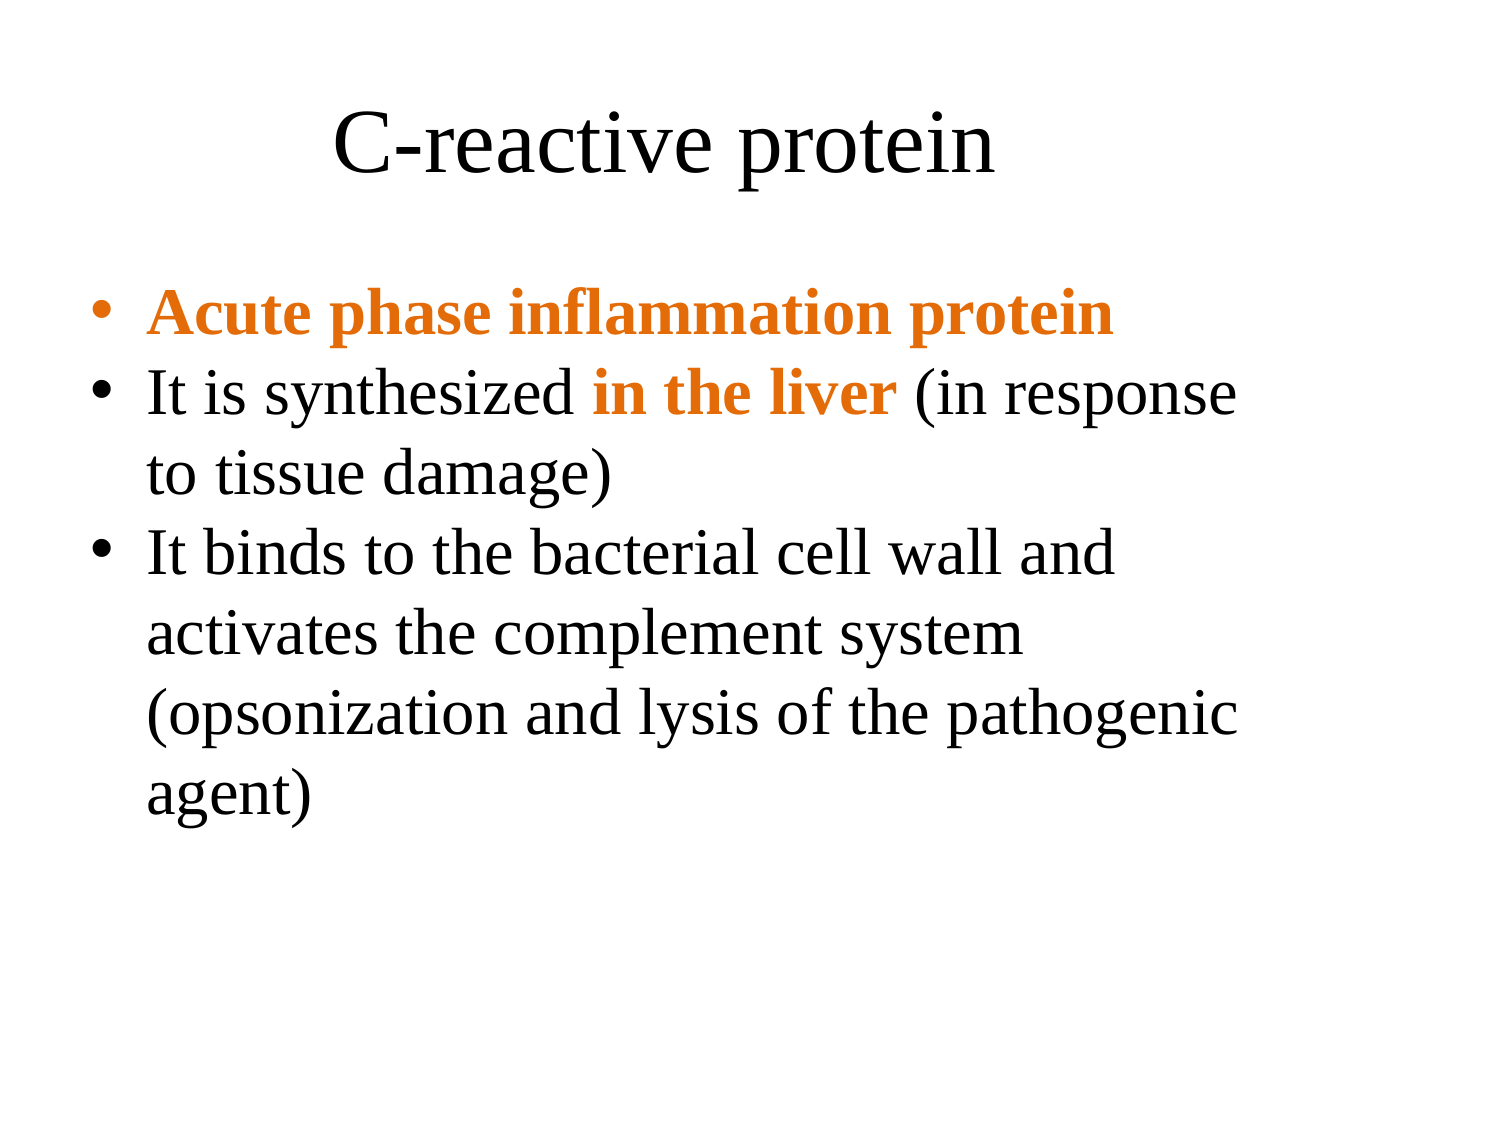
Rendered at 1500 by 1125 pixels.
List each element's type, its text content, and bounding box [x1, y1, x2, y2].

text_box Acute phase inflammation protein It is synthesized in the liver (in response to tissue damage) It binds to the bacterial cell wall and activates the complement system (opsonization and lysis of the pathogenic agent) [87, 267, 1259, 828]
title C-reactive protein [102, 36, 1398, 269]
